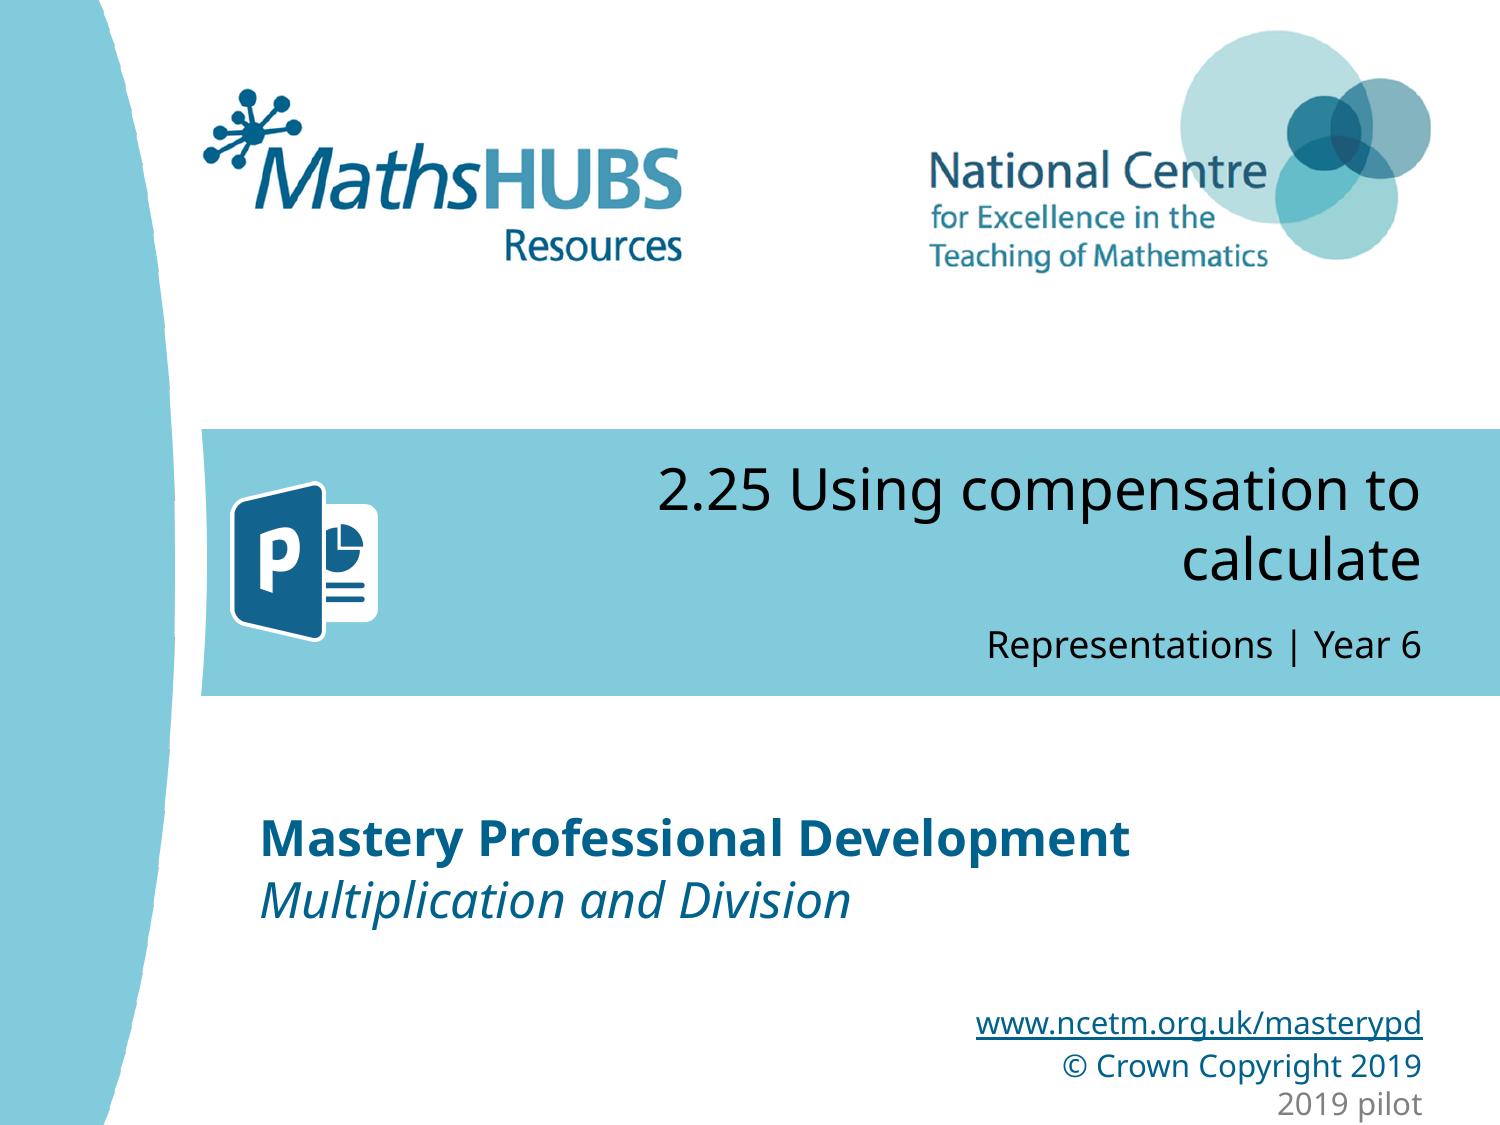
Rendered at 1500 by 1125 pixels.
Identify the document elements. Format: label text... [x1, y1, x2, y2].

picture [927, 29, 1431, 274]
list Multiplication and Division [244, 860, 1161, 945]
title 2.25 Using compensation to calculate [407, 459, 1438, 585]
subtitle Representations | Year 6 [407, 614, 1438, 673]
picture [0, 0, 175, 1125]
picture [178, 429, 1500, 696]
picture [200, 85, 688, 274]
